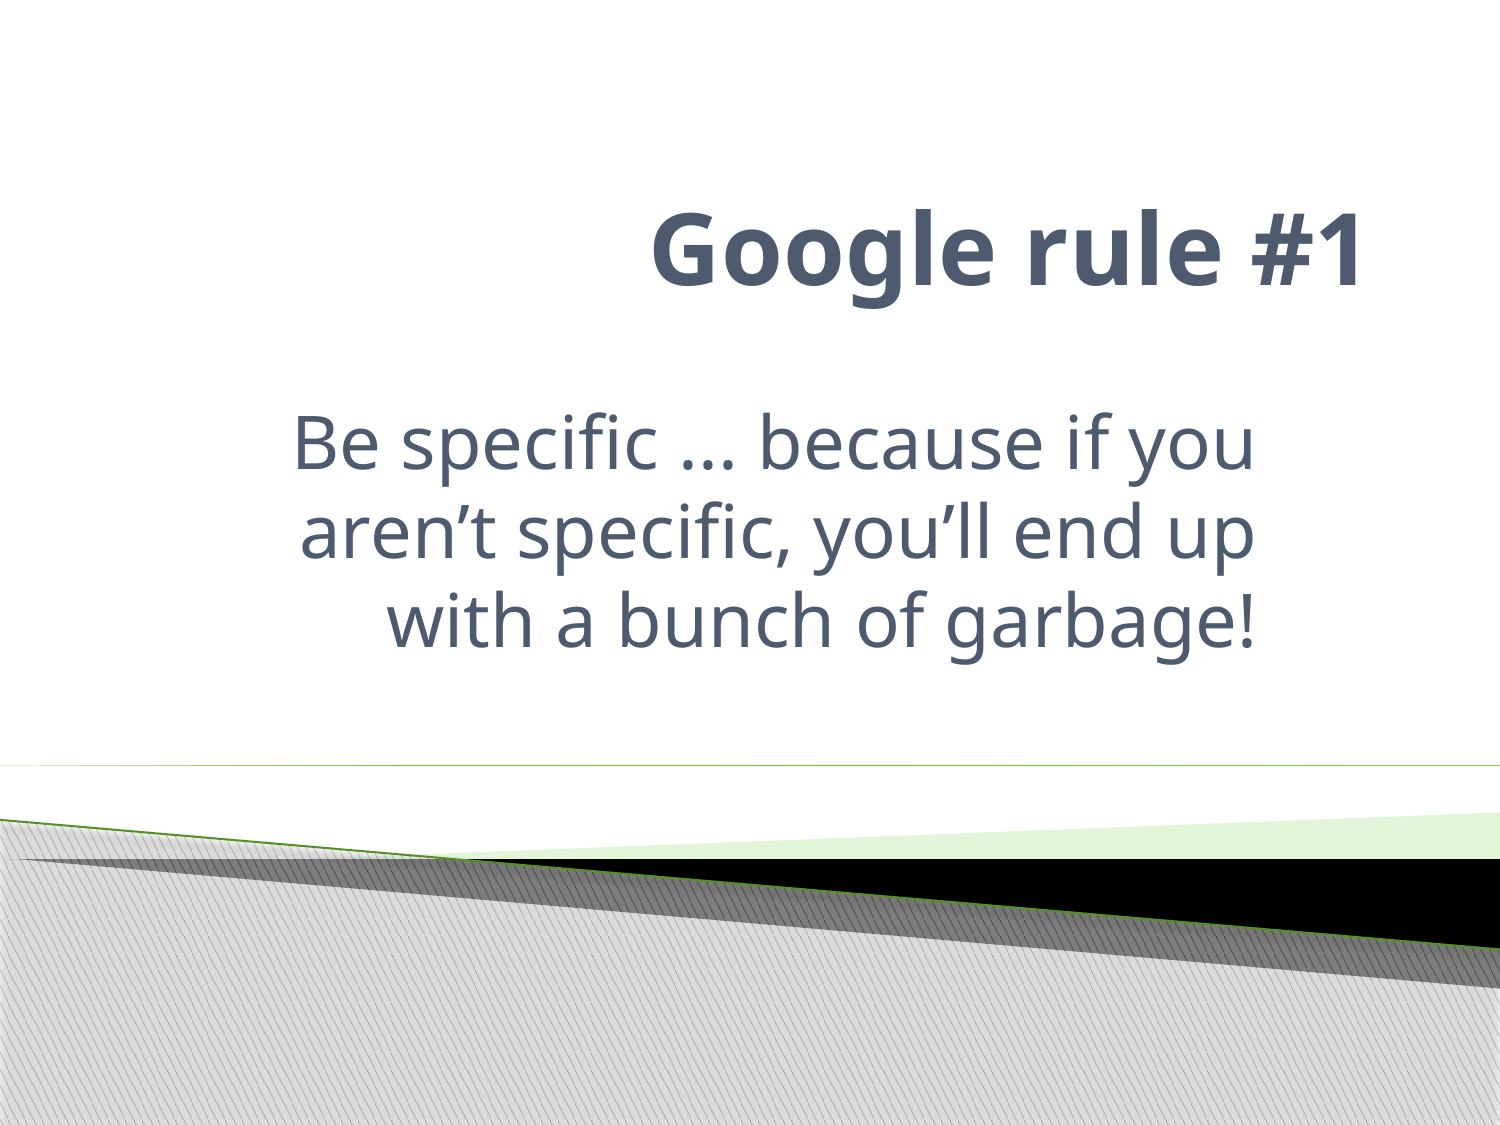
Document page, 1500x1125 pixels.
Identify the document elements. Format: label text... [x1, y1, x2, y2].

subtitle Be specific ... because if you aren’t specific, you’ll end up with a bunch of garbage! [225, 387, 1275, 675]
title Google rule #1 [112, 125, 1388, 313]
picture [5, 859, 1500, 989]
